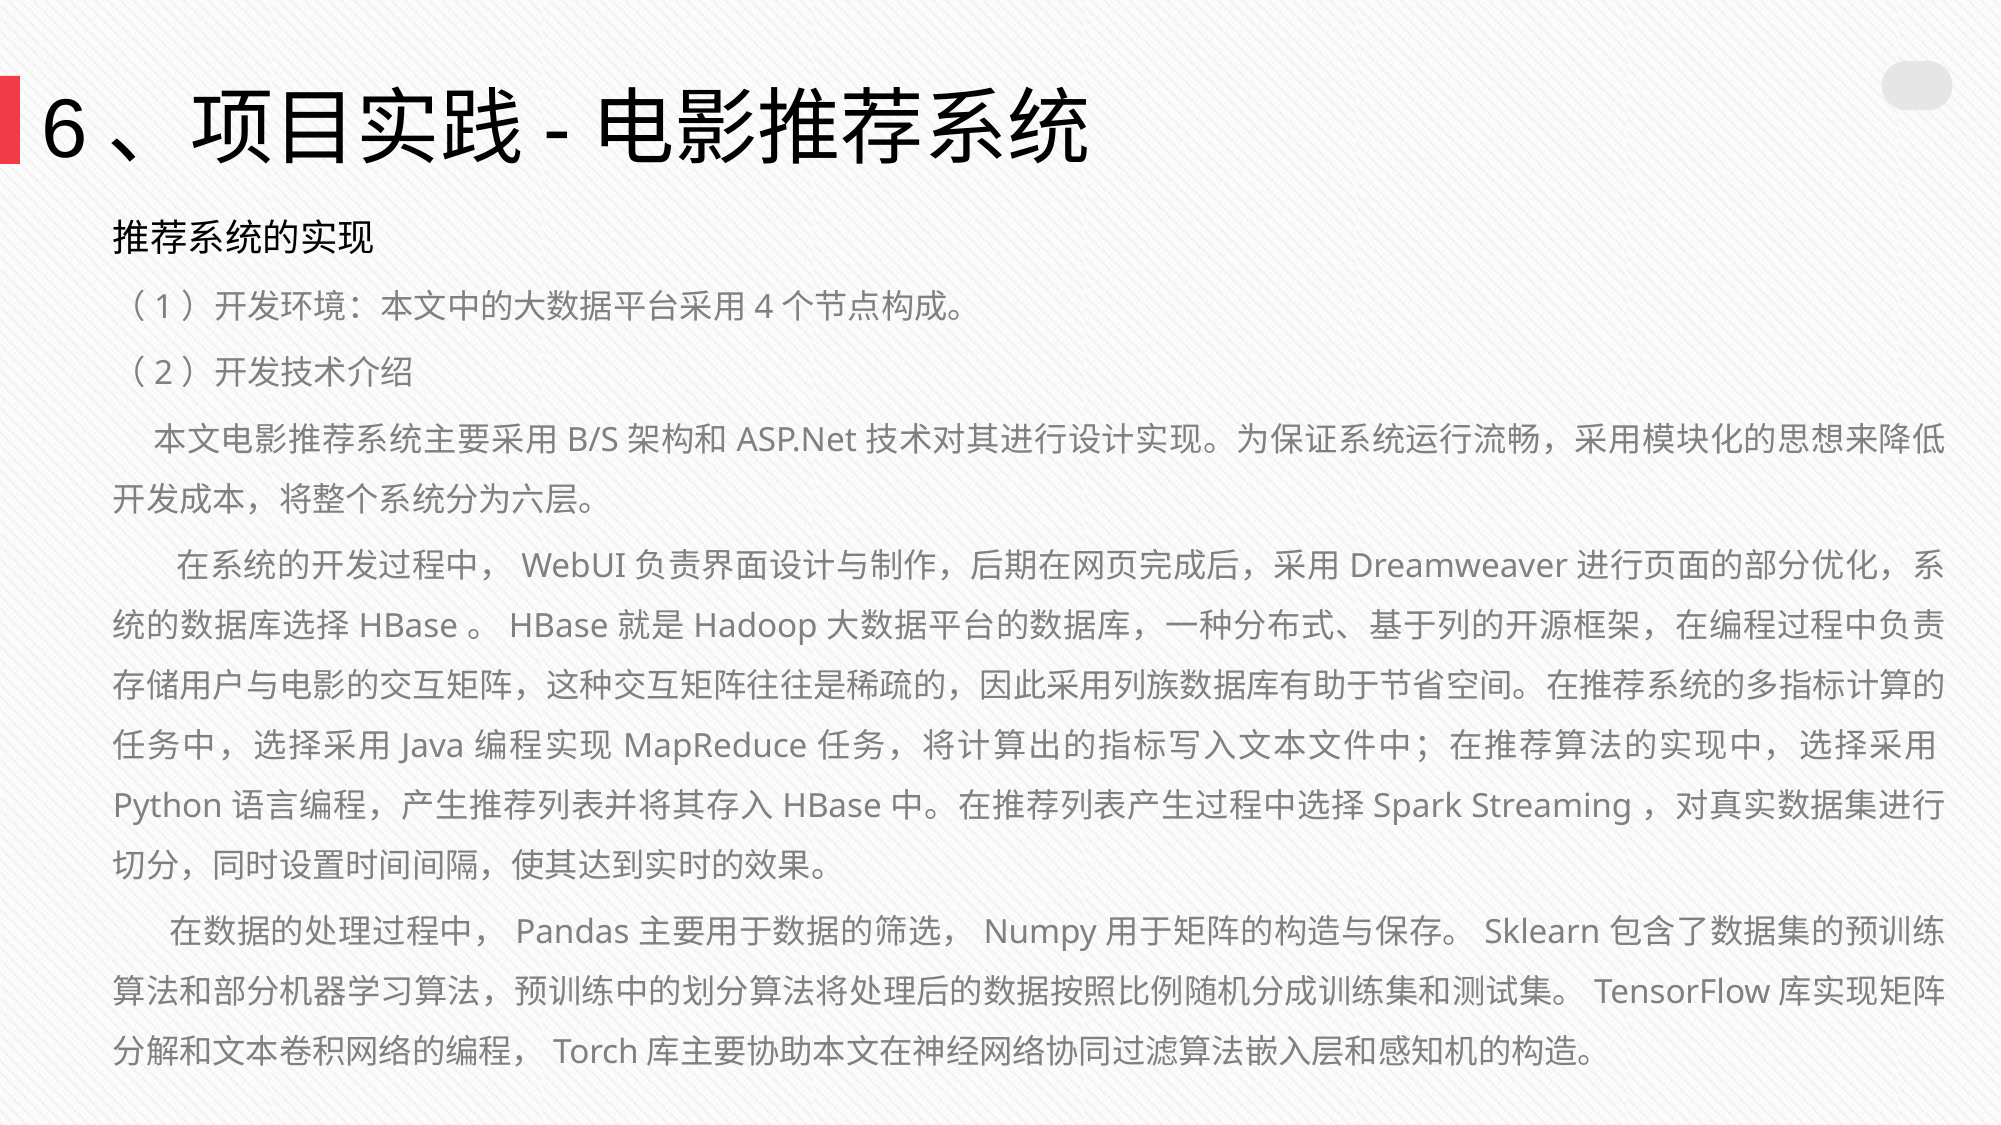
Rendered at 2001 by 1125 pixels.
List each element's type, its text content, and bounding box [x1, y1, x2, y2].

text_box 推荐系统的实现 （1）开发环境：本文中的大数据平台采用4个节点构成。 （2）开发技术介绍 本文电影推荐系统主要采用B/S架构和ASP.Net技术对其进行设计实现。为保证系统运行流畅，采用模块化的思想来降低开发成本，将整个系统分为六层。 在系统的开发过程中，WebUI负责界面设计与制作，后期在网页完成后，采用Dreamweaver进行页面的部分优化，系统的数据库选择HBase。HBase就是Hadoop大数据平台的数据库，一种分布式、基于列的开源框架，在编程过程中负责存储用户与电影的交互矩阵，这种交互矩阵往往是稀疏的，因此采用列族数据库有助于节省空间。在推荐系统的多指标计算的任务中，选择采用Java编程实现MapReduce任务，将计算出的指标写入文本文件中；在推荐算法的实现中，选择采用Python语言编程，产生推荐列表并将其存入HBase中。在推荐列表产生过程中选择Spark Streaming，对真实数据集进行切分，同时设置时间间隔，使其达到实时的效果。 在数据的处理过程中，Pandas主要用于数据的筛选，Numpy用于矩阵的构造与保存。Sklearn包含了数据集的预训练算法和部分机器学习算法，预训练中的划分算法将处理后的数据按照比例随机分成训练集和测试集。TensorFlow库实现矩阵分解和文本卷积网络的编程，Torch库主要协助本文在神经网络协同过滤算法嵌入层和感知机的构造。 [98, 183, 1961, 1125]
picture [0, 0, 2001, 1125]
list 6、项目实践-电影推荐系统 [41, 75, 1836, 186]
